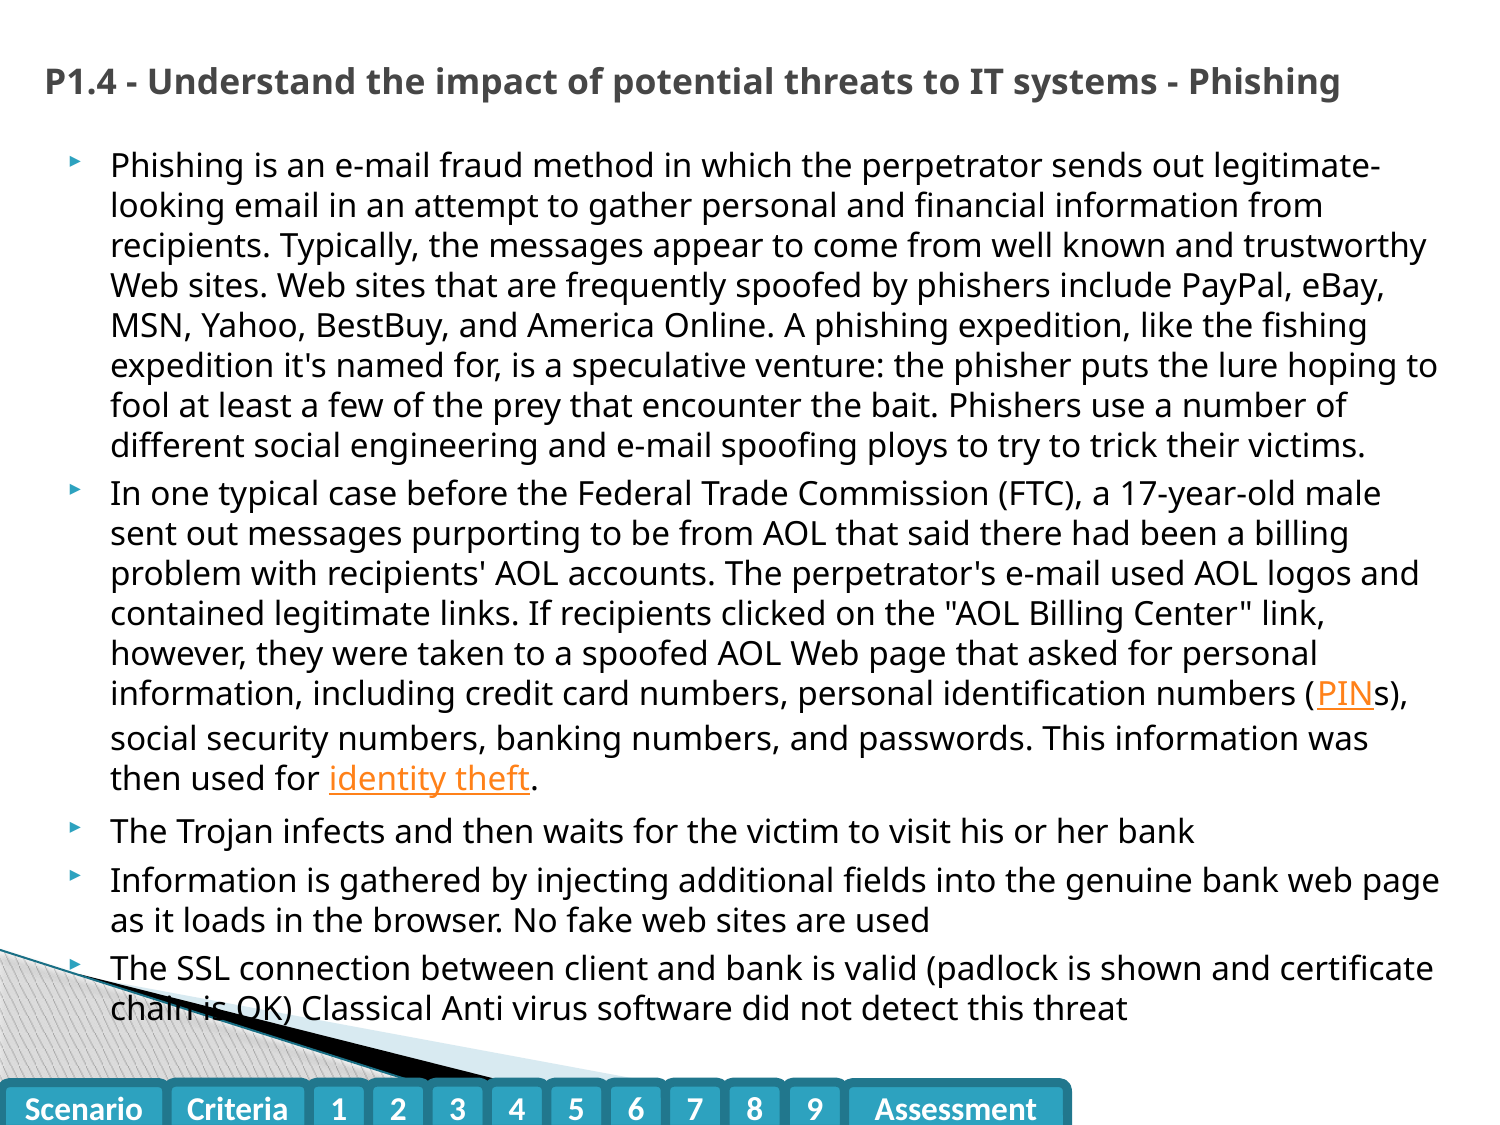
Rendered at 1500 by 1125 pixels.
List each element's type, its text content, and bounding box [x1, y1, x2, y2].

list Phishing is an e-mail fraud method in which the perpetrator sends out legitimate-looking email in an attempt to gather personal and financial information from recipients. Typically, the messages appear to come from well known and trustworthy Web sites. Web sites that are frequently spoofed by phishers include PayPal, eBay, MSN, Yahoo, BestBuy, and America Online. A phishing expedition, like the fishing expedition it's named for, is a speculative venture: the phisher puts the lure hoping to fool at least a few of the prey that encounter the bait. Phishers use a number of different social engineering and e-mail spoofing ploys to try to trick their victims. In one typical case before the Federal Trade Commission (FTC), a 17-year-old male sent out messages purporting to be from AOL that said there had been a billing problem with recipients' AOL accounts. The perpetrator's e-mail used AOL logos and contained legitimate links. If recipients clicked on the "AOL Billing Center" link, however, they were taken to a spoofed AOL Web page that asked for personal information, including credit card numbers, personal identification numbers (PINs), social security numbers, banking numbers, and passwords. This information was then used for identity theft. The Trojan infects and then waits for the victim to visit his or her bank Information is gathered by injecting additional fields into the genuine bank web page as it loads in the browser. No fake web sites are used The SSL connection between client and bank is valid (padlock is shown and certificate chain is OK) Classical Anti virus software did not detect this threat [35, 137, 1465, 903]
title P1.4 - Understand the impact of potential threats to IT systems - Phishing [29, 35, 1471, 126]
